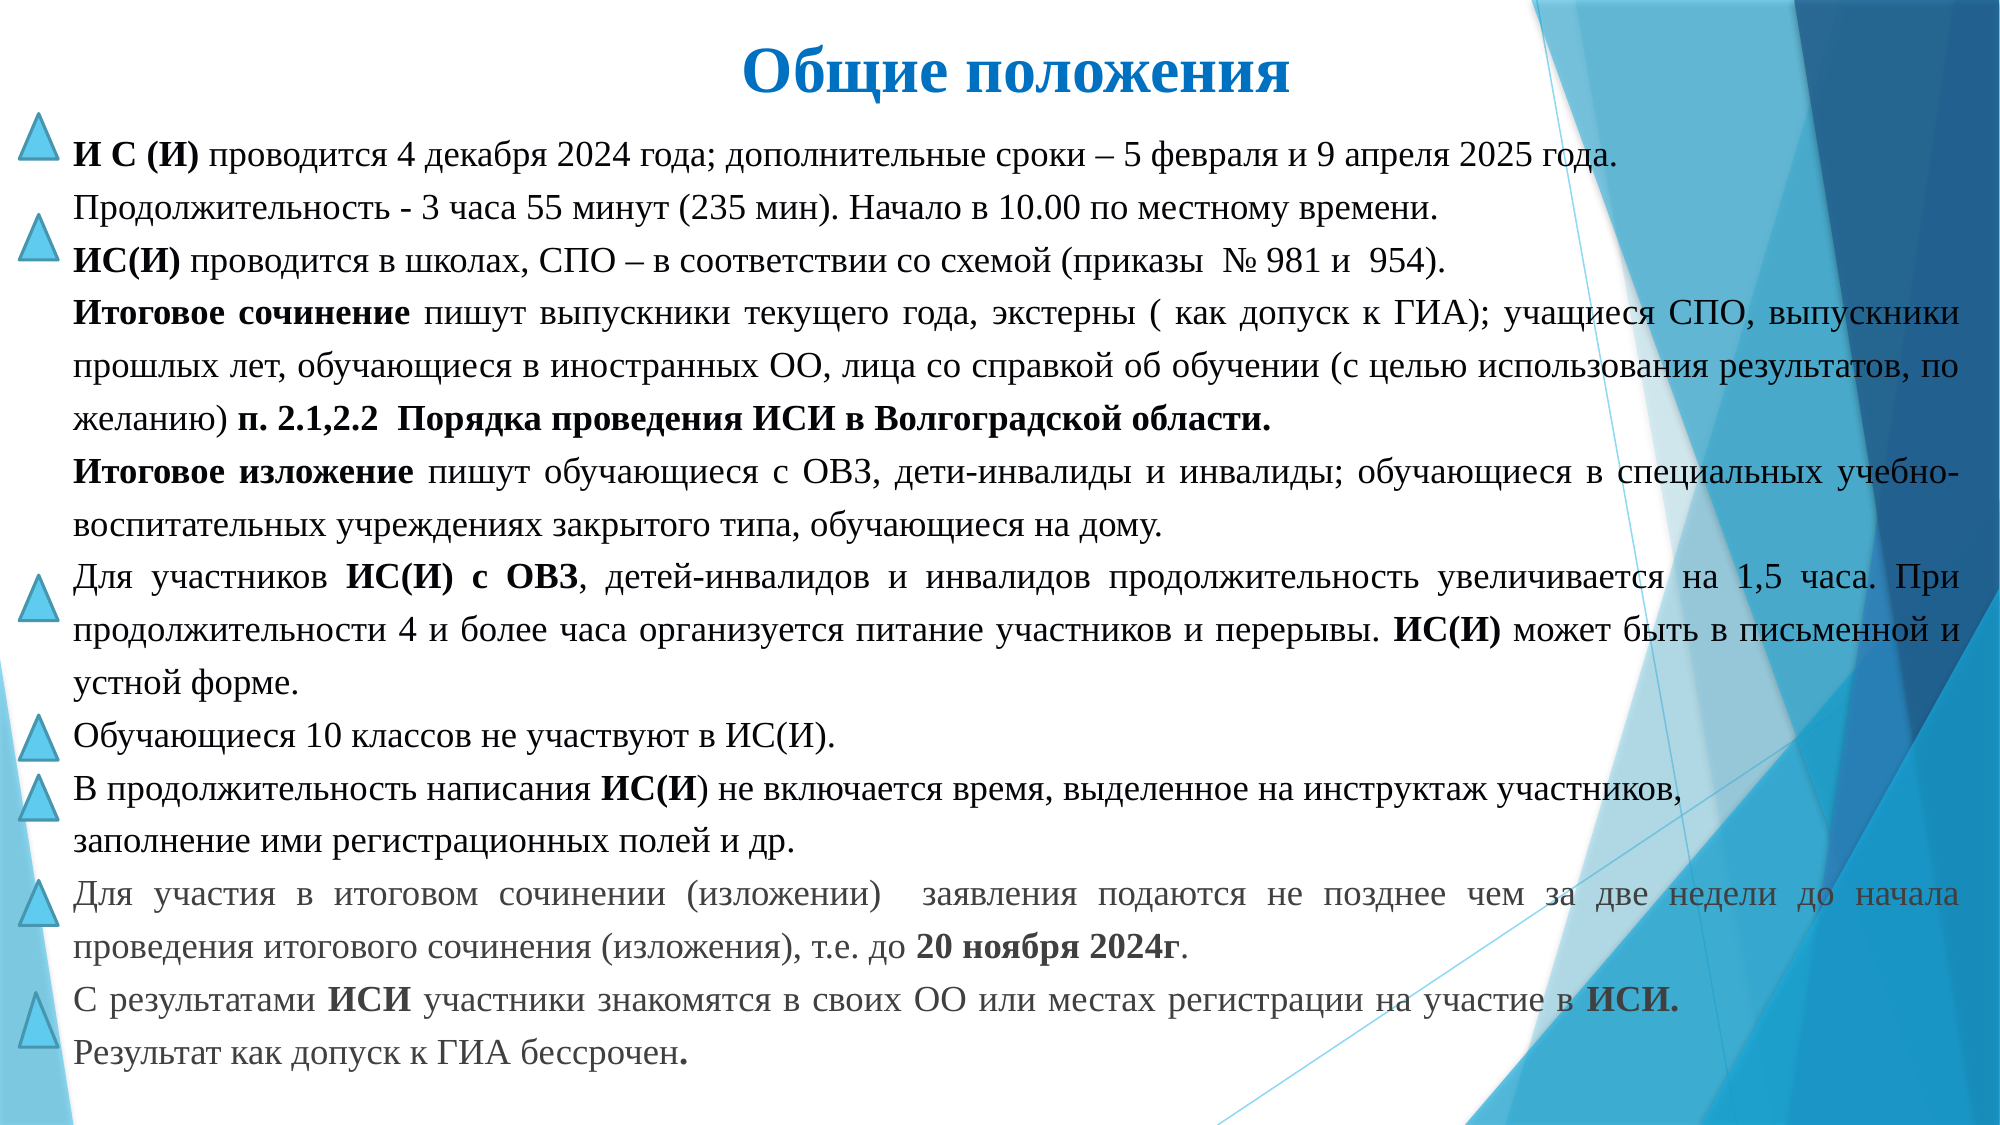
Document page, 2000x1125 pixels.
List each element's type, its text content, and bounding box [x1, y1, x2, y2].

text_box [17, 991, 60, 1049]
text_box [17, 111, 60, 161]
list И С (И) проводится 4 декабря 2024 года; дополнительные сроки – 5 февраля и 9 апреля 2025 года. Продолжительность - 3 часа 55 минут (235 мин). Начало в 10.00 по местному времени. ИС(И) проводится в школах, СПО – в соответствии со схемой (приказы № 981 и 954). Итоговое сочинение пишут выпускники текущего года, экстерны ( как допуск к ГИА); учащиеся СПО, выпускники прошлых лет, обучающиеся в иностранных ОО, лица со справкой об обучении (с целью использования результатов, по желанию) п. 2.1,2.2 Порядка проведения ИСИ в Волгоградской области. Итоговое изложение пишут обучающиеся с ОВЗ, дети-инвалиды и инвалиды; обучающиеся в специальных учебно-воспитательных учреждениях закрытого типа, обучающиеся на дому. Для участников ИС(И) с ОВЗ, детей-инвалидов и инвалидов продолжительность увеличивается на 1,5 часа. При продолжительности 4 и более часа организуется питание участников и перерывы. ИС(И) может быть в письменной и устной форме. Обучающиеся 10 классов не участвуют в ИС(И). В продолжительность написания ИС(И) не включается время, выделенное на инструктаж участников, заполнение ими регистрационных полей и др. Для участия в итоговом сочинении (изложении) заявления подаются не позднее чем за две недели до начала проведения итогового сочинения (изложения), т.е. до 20 ноября 2024г. С результатами ИСИ участники знакомятся в своих ОО или местах регистрации на участие в ИСИ. Результат как допуск к ГИА бессрочен. [58, 113, 1977, 1083]
text_box [17, 773, 60, 822]
text_box [17, 878, 60, 927]
title Общие положения [184, 19, 1850, 113]
text_box [17, 713, 60, 762]
text_box [17, 212, 60, 262]
text_box [17, 573, 60, 623]
